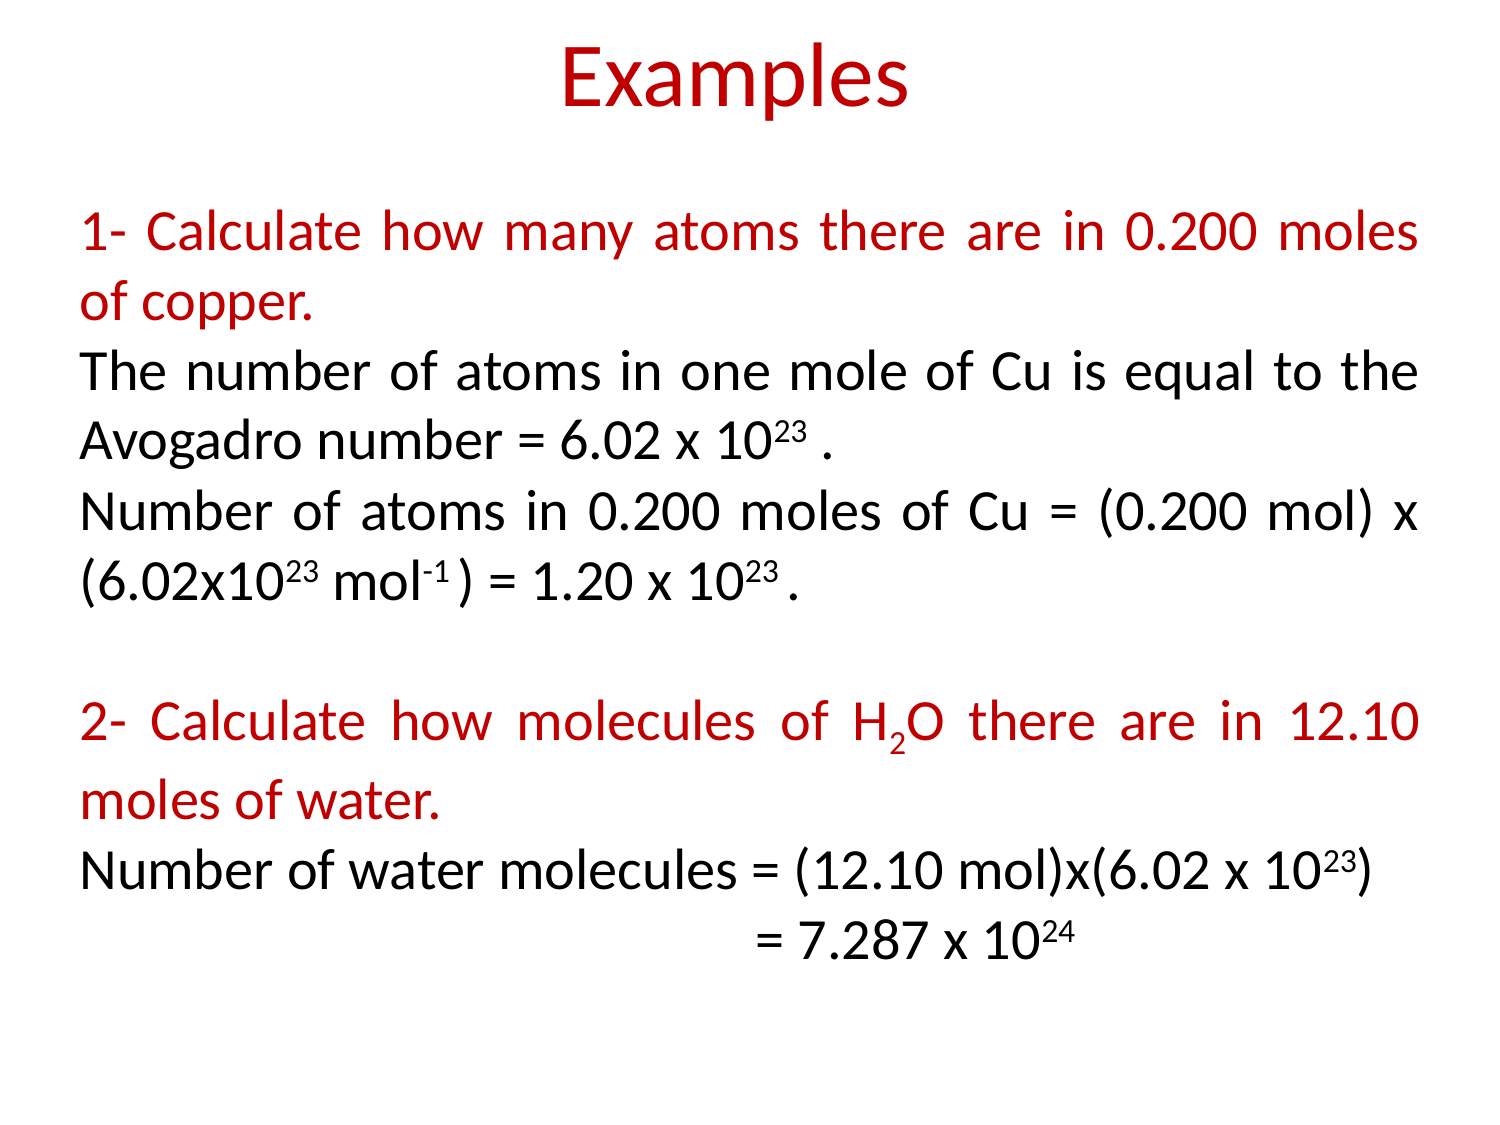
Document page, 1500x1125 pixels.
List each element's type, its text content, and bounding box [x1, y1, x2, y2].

text_box 1- Calculate how many atoms there are in 0.200 moles of copper. The number of atoms in one mole of Cu is equal to the Avogadro number = 6.02 x 1023 . Number of atoms in 0.200 moles of Cu = (0.200 mol) x (6.02x1023 mol-1 ) = 1.20 x 1023 . 2- Calculate how molecules of H2O there are in 12.10 moles of water. Number of water molecules = (12.10 mol)x(6.02 x 1023) = 7.287 x 1024 [64, 184, 1436, 1000]
text_box Examples [17, 7, 1453, 195]
